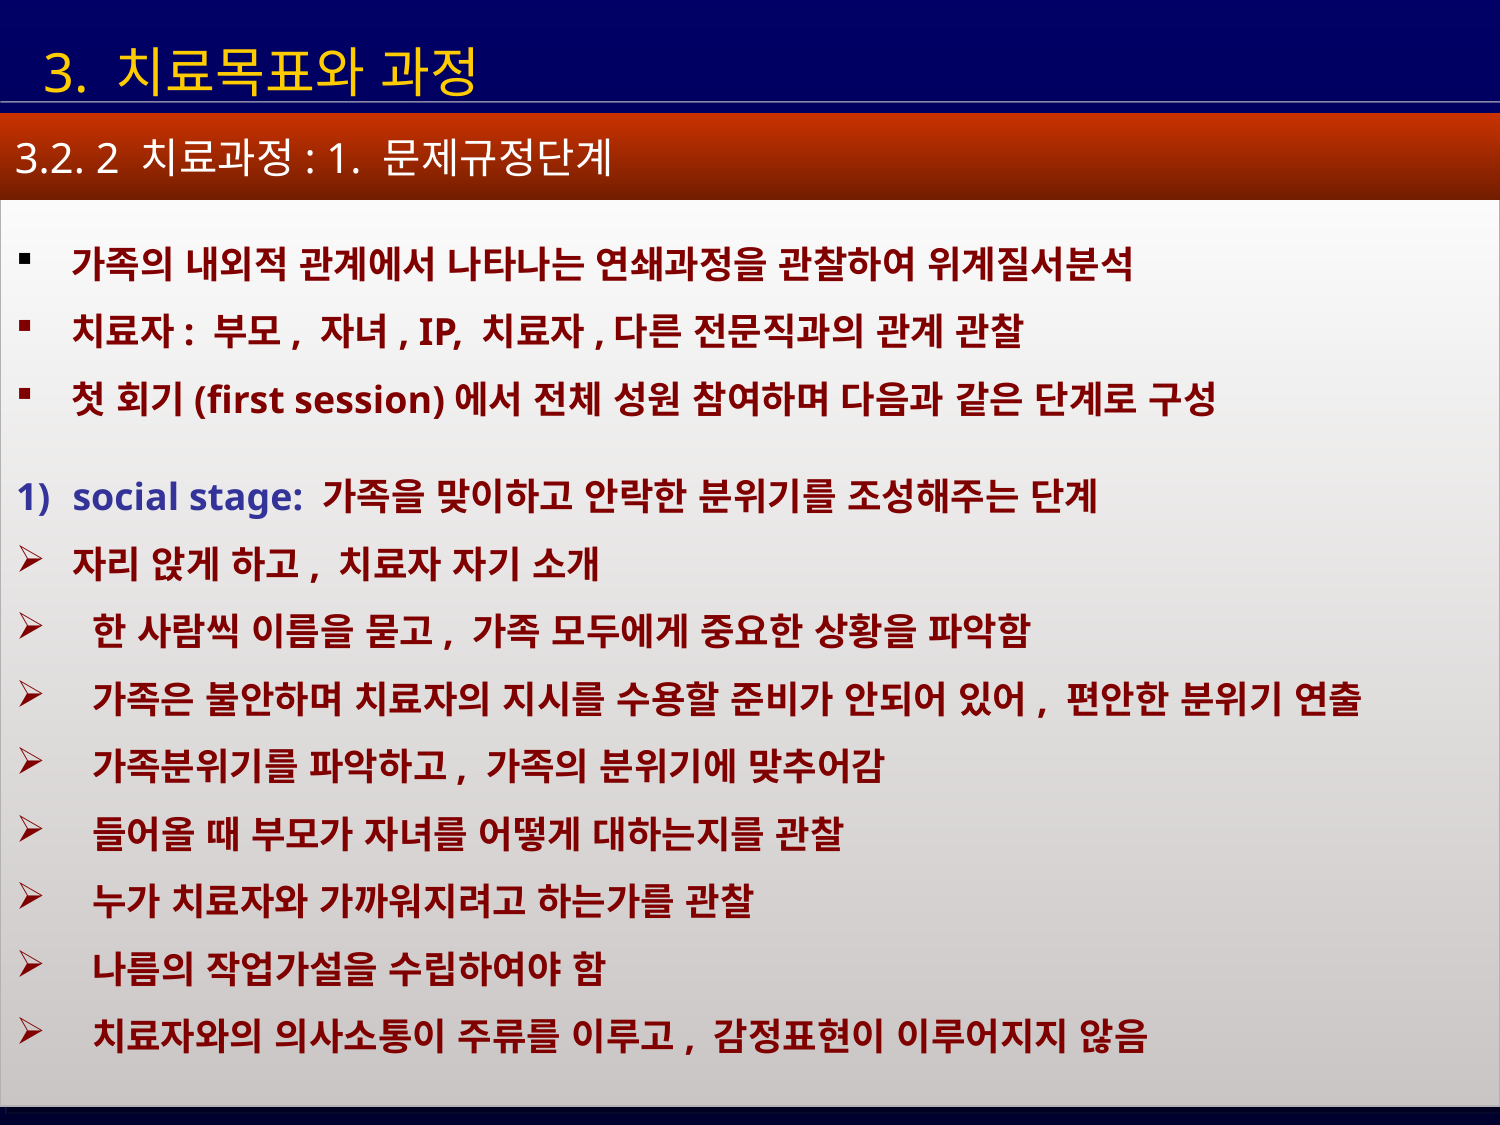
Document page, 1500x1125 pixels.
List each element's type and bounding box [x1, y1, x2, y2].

text_box [0, 30, 1500, 1107]
